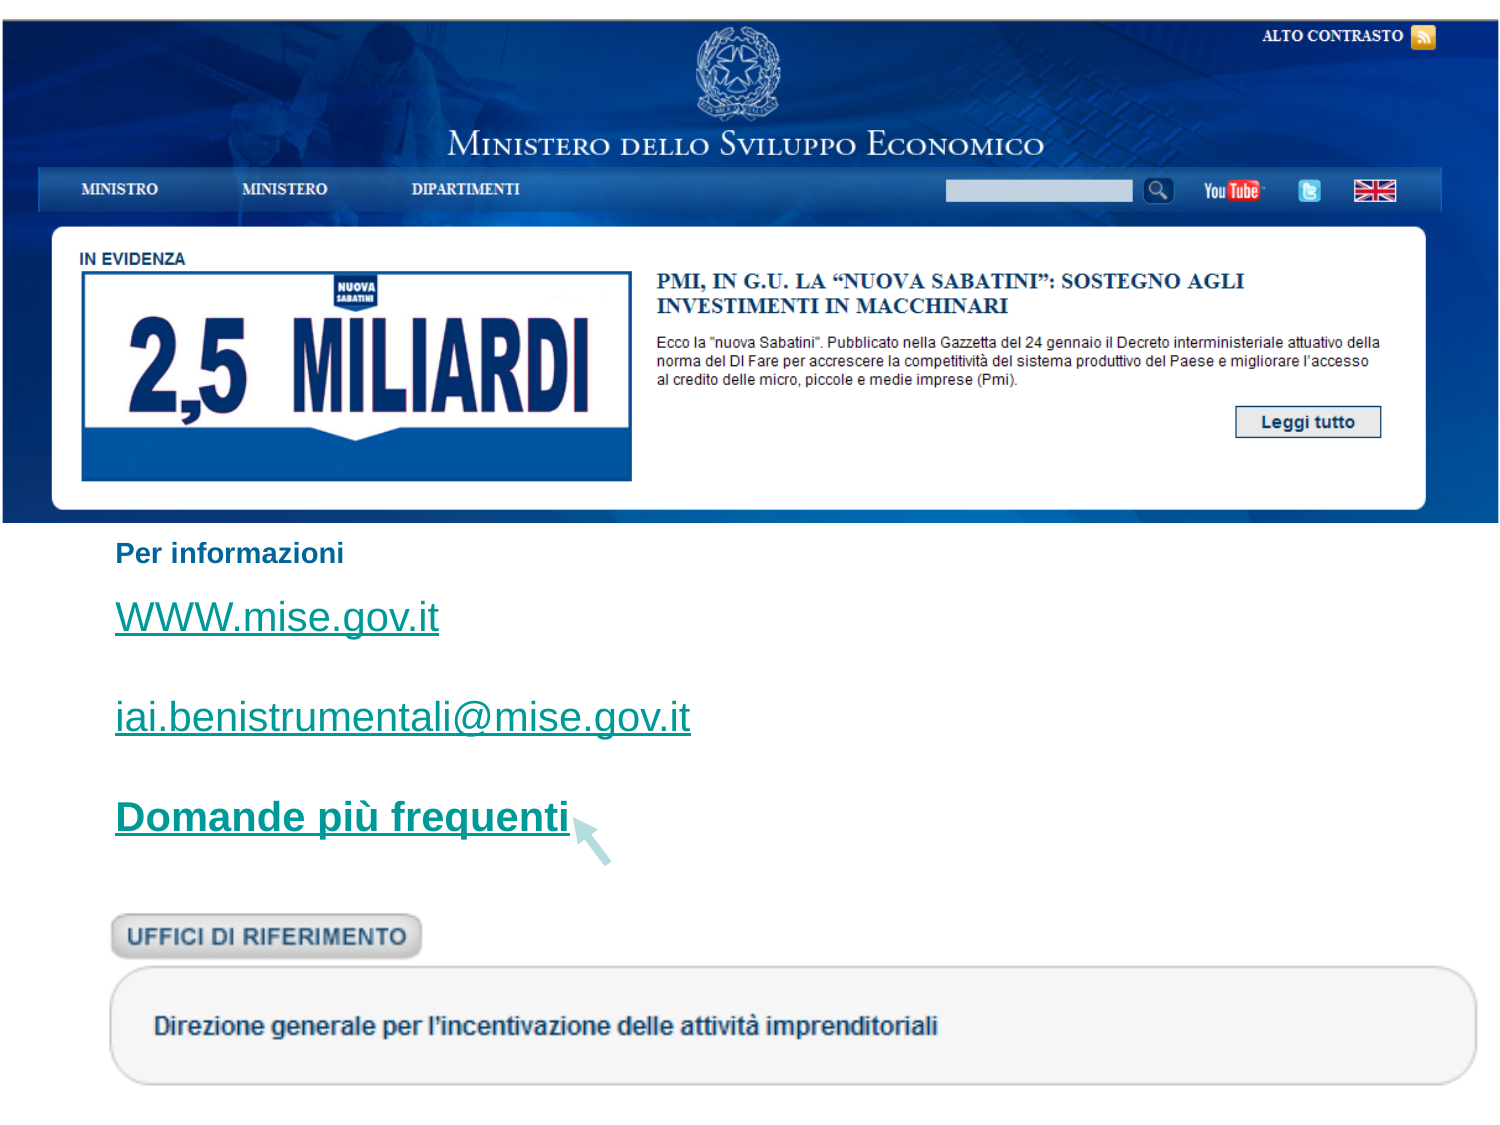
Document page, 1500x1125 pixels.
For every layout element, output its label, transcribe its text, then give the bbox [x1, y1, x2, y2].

picture [23, 886, 1495, 1118]
text_box Per informazioni WWW.mise.gov.it iai.benistrumentali@mise.gov.it Domande più frequenti [100, 531, 706, 847]
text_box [572, 816, 609, 865]
picture [2, 18, 1499, 523]
